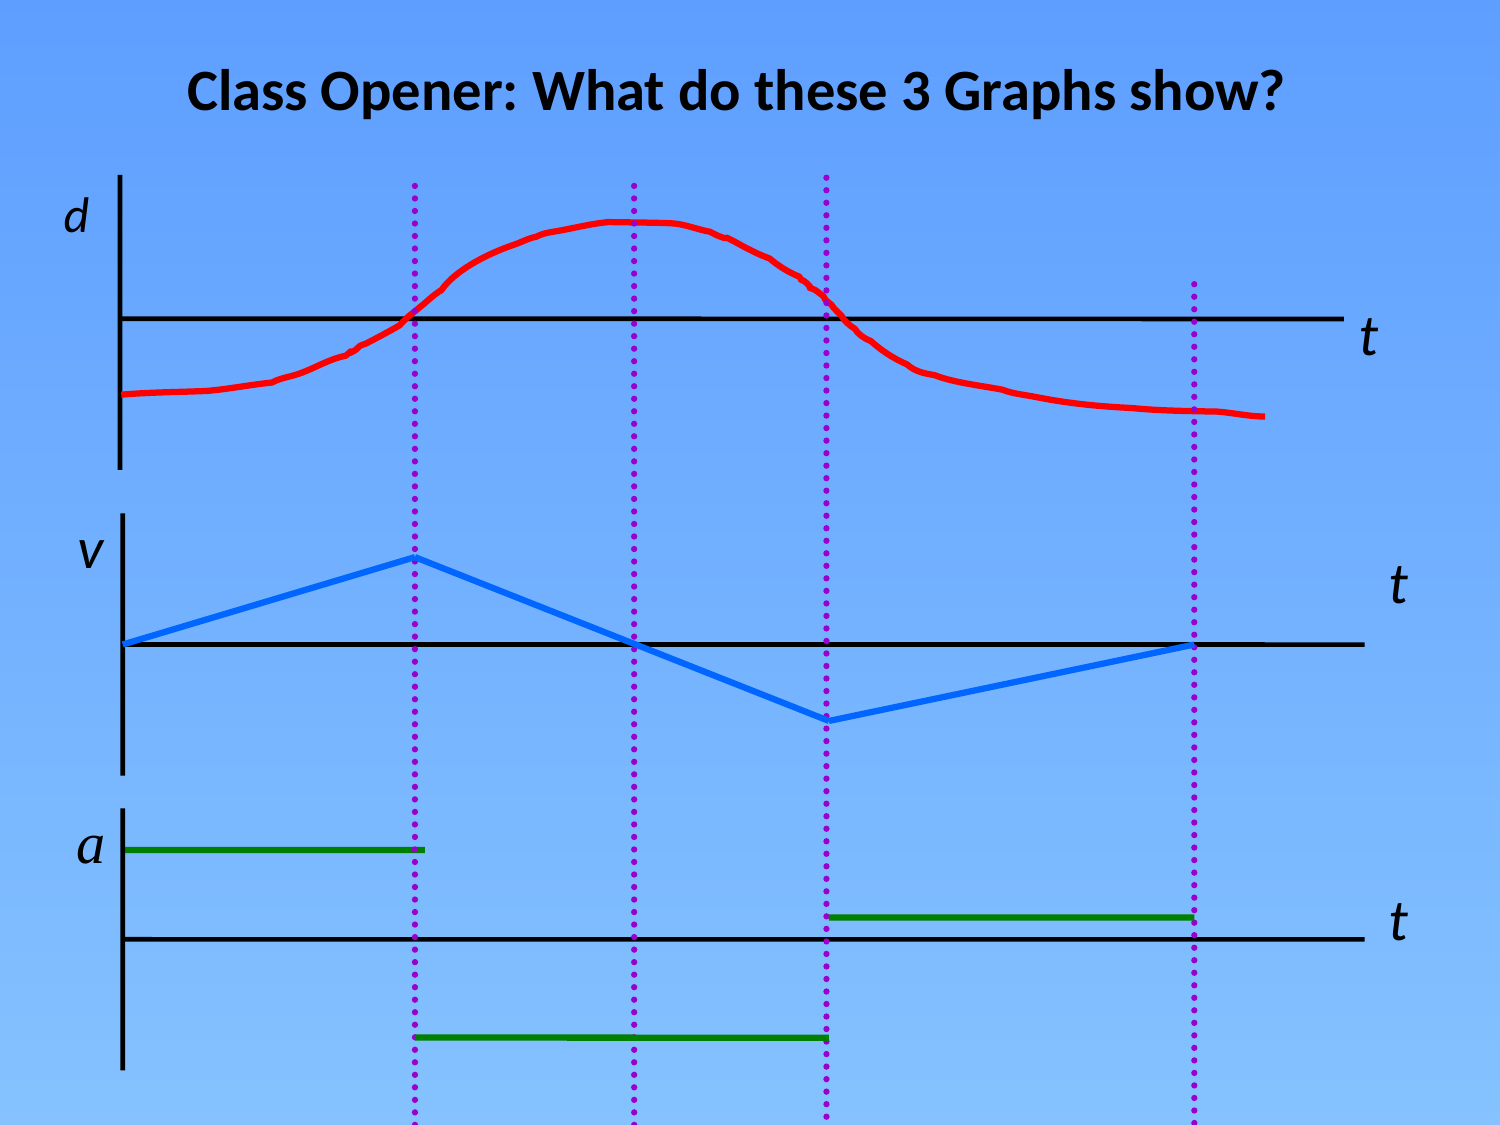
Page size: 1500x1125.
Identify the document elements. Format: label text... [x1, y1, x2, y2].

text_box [37, 174, 1451, 1125]
title Class Opener: What do these 3 Graphs show? [50, 24, 1425, 150]
